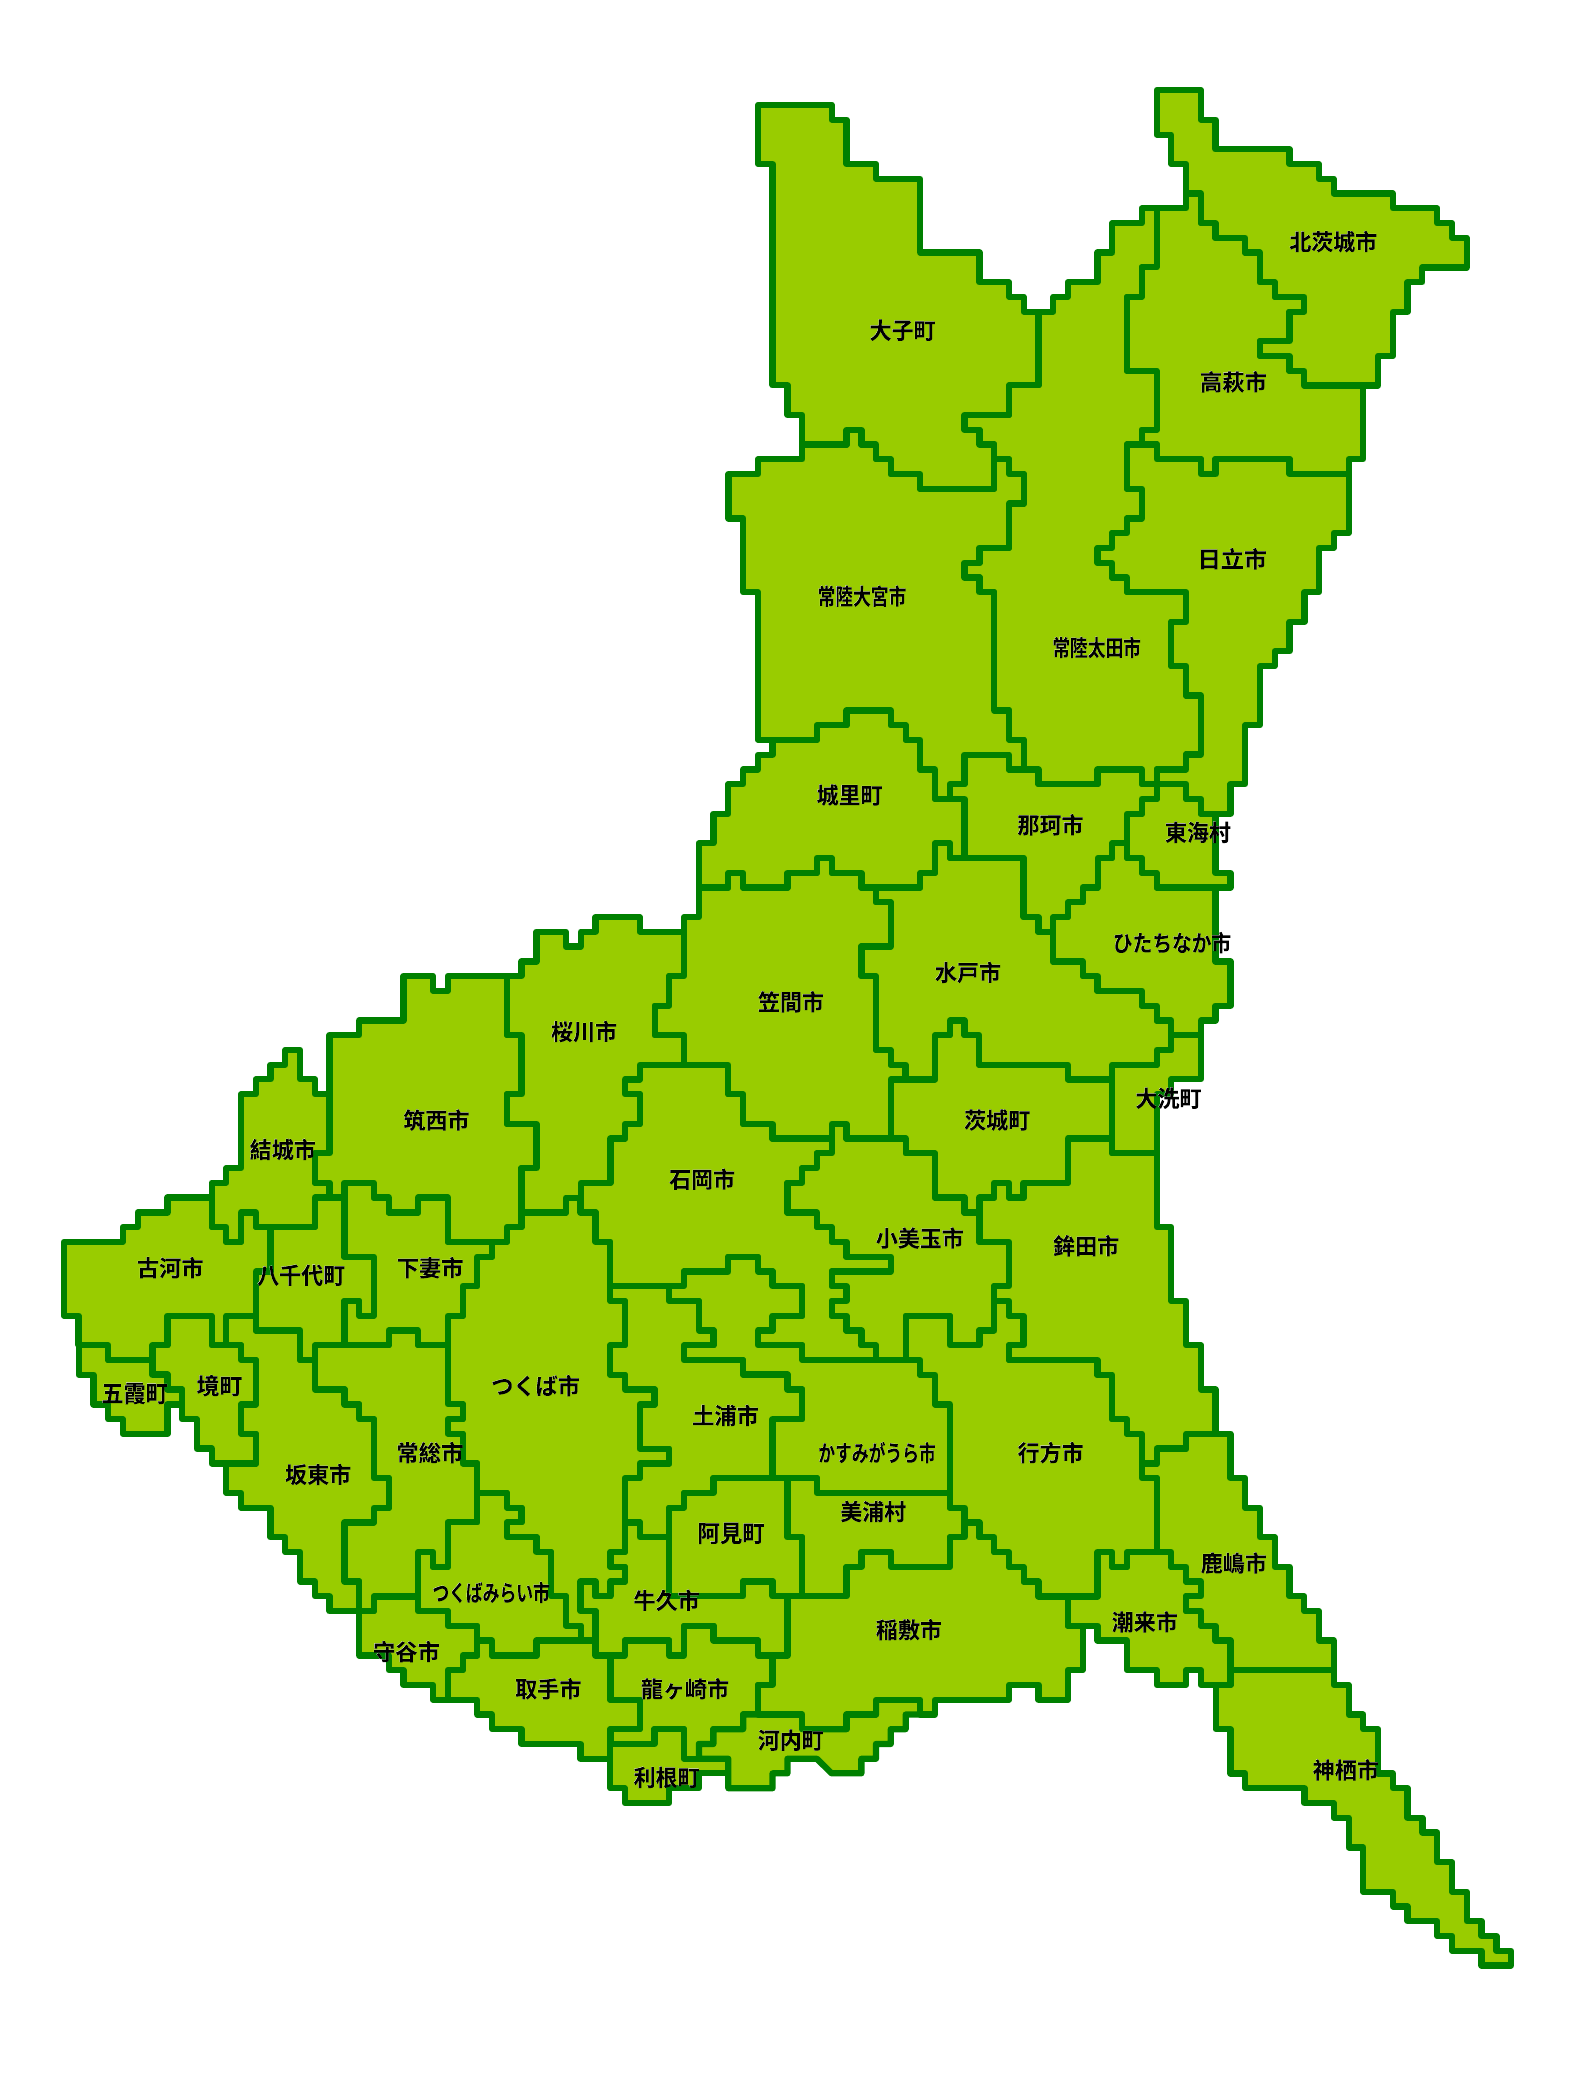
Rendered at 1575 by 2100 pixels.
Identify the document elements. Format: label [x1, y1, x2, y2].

text_box [403, 1108, 469, 1132]
text_box [285, 1463, 351, 1486]
text_box [432, 1581, 550, 1604]
text_box [1165, 821, 1231, 844]
text_box [641, 1677, 729, 1700]
text_box [964, 1108, 1030, 1132]
text_box [397, 1256, 463, 1279]
text_box [934, 961, 1001, 984]
text_box [196, 1374, 243, 1397]
text_box [491, 1374, 580, 1397]
text_box [1053, 1234, 1119, 1257]
text_box [869, 318, 936, 342]
text_box [102, 1382, 168, 1405]
text_box [698, 1522, 765, 1545]
text_box [1200, 547, 1267, 570]
text_box [1312, 1758, 1379, 1781]
text_box [550, 1020, 617, 1043]
text_box [1114, 931, 1231, 954]
text_box [633, 1766, 700, 1789]
text_box [1017, 813, 1083, 836]
text_box [1200, 1551, 1267, 1575]
text_box [757, 990, 824, 1013]
text_box [373, 1640, 440, 1663]
text_box [818, 584, 906, 608]
text_box [397, 1441, 463, 1464]
text_box [692, 1404, 759, 1427]
text_box [840, 1500, 906, 1523]
text_box [257, 1263, 345, 1287]
text_box [63, 89, 1512, 1966]
text_box [1135, 1086, 1202, 1110]
text_box [515, 1677, 581, 1700]
text_box [633, 1589, 700, 1612]
text_box [1053, 636, 1141, 659]
text_box [1017, 1441, 1083, 1464]
text_box [818, 1441, 936, 1464]
text_box [1200, 370, 1267, 393]
text_box [249, 1138, 316, 1161]
text_box [668, 1167, 735, 1191]
text_box [875, 1226, 964, 1250]
text_box [1289, 230, 1377, 253]
text_box [757, 1728, 824, 1752]
text_box [816, 783, 883, 807]
text_box [137, 1256, 204, 1279]
text_box [875, 1618, 942, 1641]
